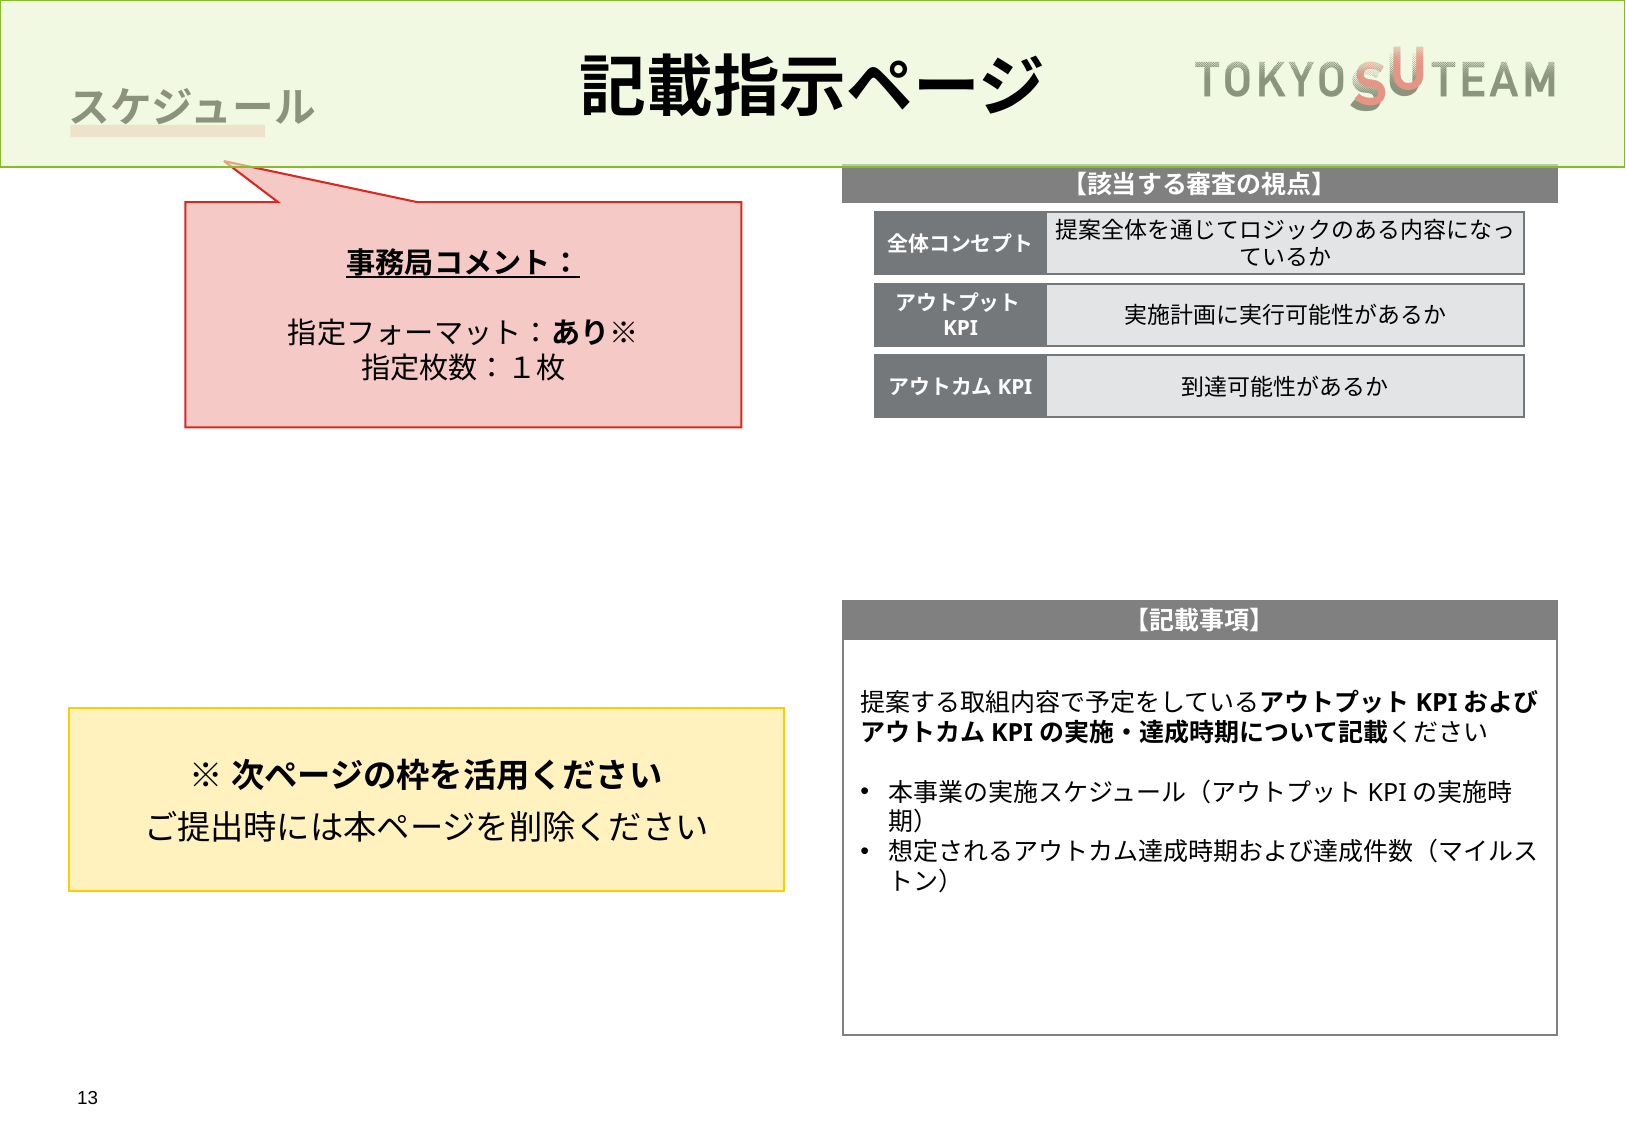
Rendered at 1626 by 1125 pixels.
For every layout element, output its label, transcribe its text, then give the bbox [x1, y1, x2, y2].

text_box 【該当する審査の視点】 [842, 167, 1557, 203]
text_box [874, 211, 1525, 275]
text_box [842, 600, 1557, 1036]
picture [1194, 45, 1557, 115]
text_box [874, 283, 1525, 346]
text_box 記載指示ページ [0, 0, 1625, 167]
text_box ※次ページの枠を活用ください ご提出時には本ページを削除ください [68, 708, 784, 892]
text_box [874, 355, 1525, 418]
text_box 事務局コメント： 指定フォーマット：あり※ 指定枚数：１枚 [185, 167, 742, 428]
slide_number 13 [68, 1080, 98, 1109]
